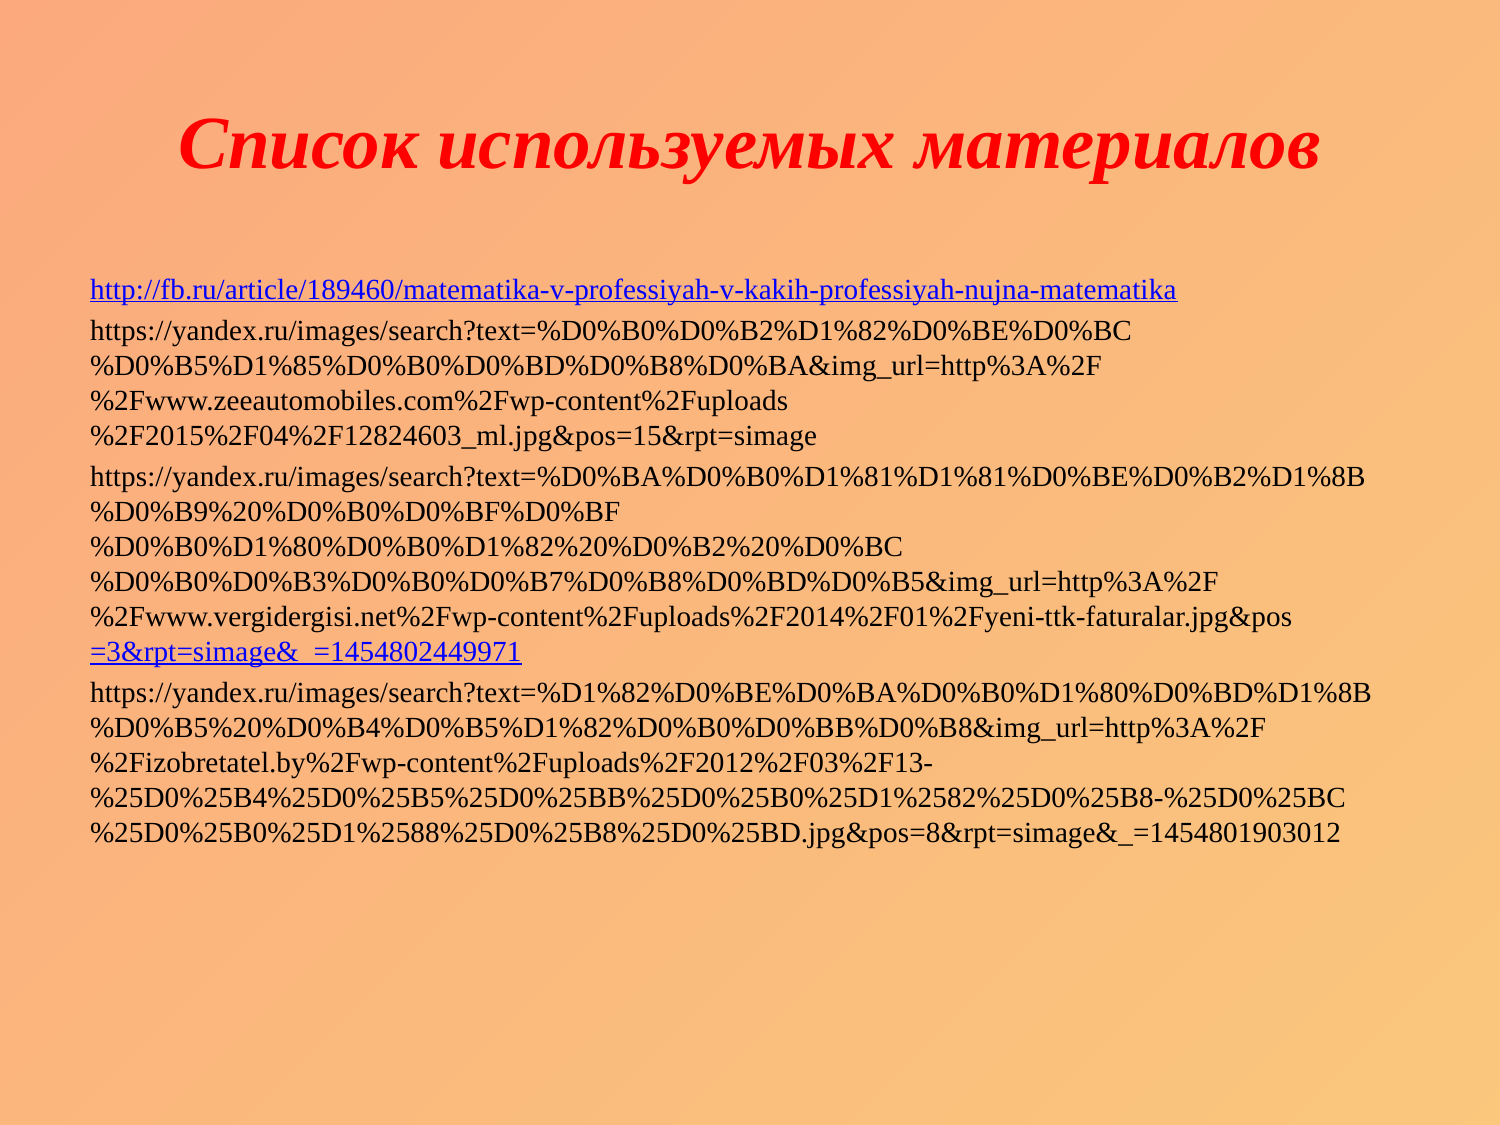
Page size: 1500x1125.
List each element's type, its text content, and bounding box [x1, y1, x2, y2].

title Список используемых материалов [75, 45, 1425, 233]
list http://fb.ru/article/189460/matematika-v-professiyah-v-kakih-professiyah-nujna-matematika https://yandex.ru/images/search?text=%D0%B0%D0%B2%D1%82%D0%BE%D0%BC%D0%B5%D1%85%D0%B0%D0%BD%D0%B8%D0%BA&img_url=http%3A%2F%2Fwww.zeeautomobiles.com%2Fwp-content%2Fuploads%2F2015%2F04%2F12824603_ml.jpg&pos=15&rpt=simage https://yandex.ru/images/search?text=%D0%BA%D0%B0%D1%81%D1%81%D0%BE%D0%B2%D1%8B%D0%B9%20%D0%B0%D0%BF%D0%BF%D0%B0%D1%80%D0%B0%D1%82%20%D0%B2%20%D0%BC%D0%B0%D0%B3%D0%B0%D0%B7%D0%B8%D0%BD%D0%B5&img_url=http%3A%2F%2Fwww.vergidergisi.net%2Fwp-content%2Fuploads%2F2014%2F01%2Fyeni-ttk-faturalar.jpg&pos=3&rpt=simage&_=1454802449971 https://yandex.ru/images/search?text=%D1%82%D0%BE%D0%BA%D0%B0%D1%80%D0%BD%D1%8B%D0%B5%20%D0%B4%D0%B5%D1%82%D0%B0%D0%BB%D0%B8&img_url=http%3A%2F%2Fizobretatel.by%2Fwp-content%2Fuploads%2F2012%2F03%2F13-%25D0%25B4%25D0%25B5%25D0%25BB%25D0%25B0%25D1%2582%25D0%25B8-%25D0%25BC%25D0%25B0%25D1%2588%25D0%25B8%25D0%25BD.jpg&pos=8&rpt=simage&_=1454801903012 [75, 262, 1425, 1005]
